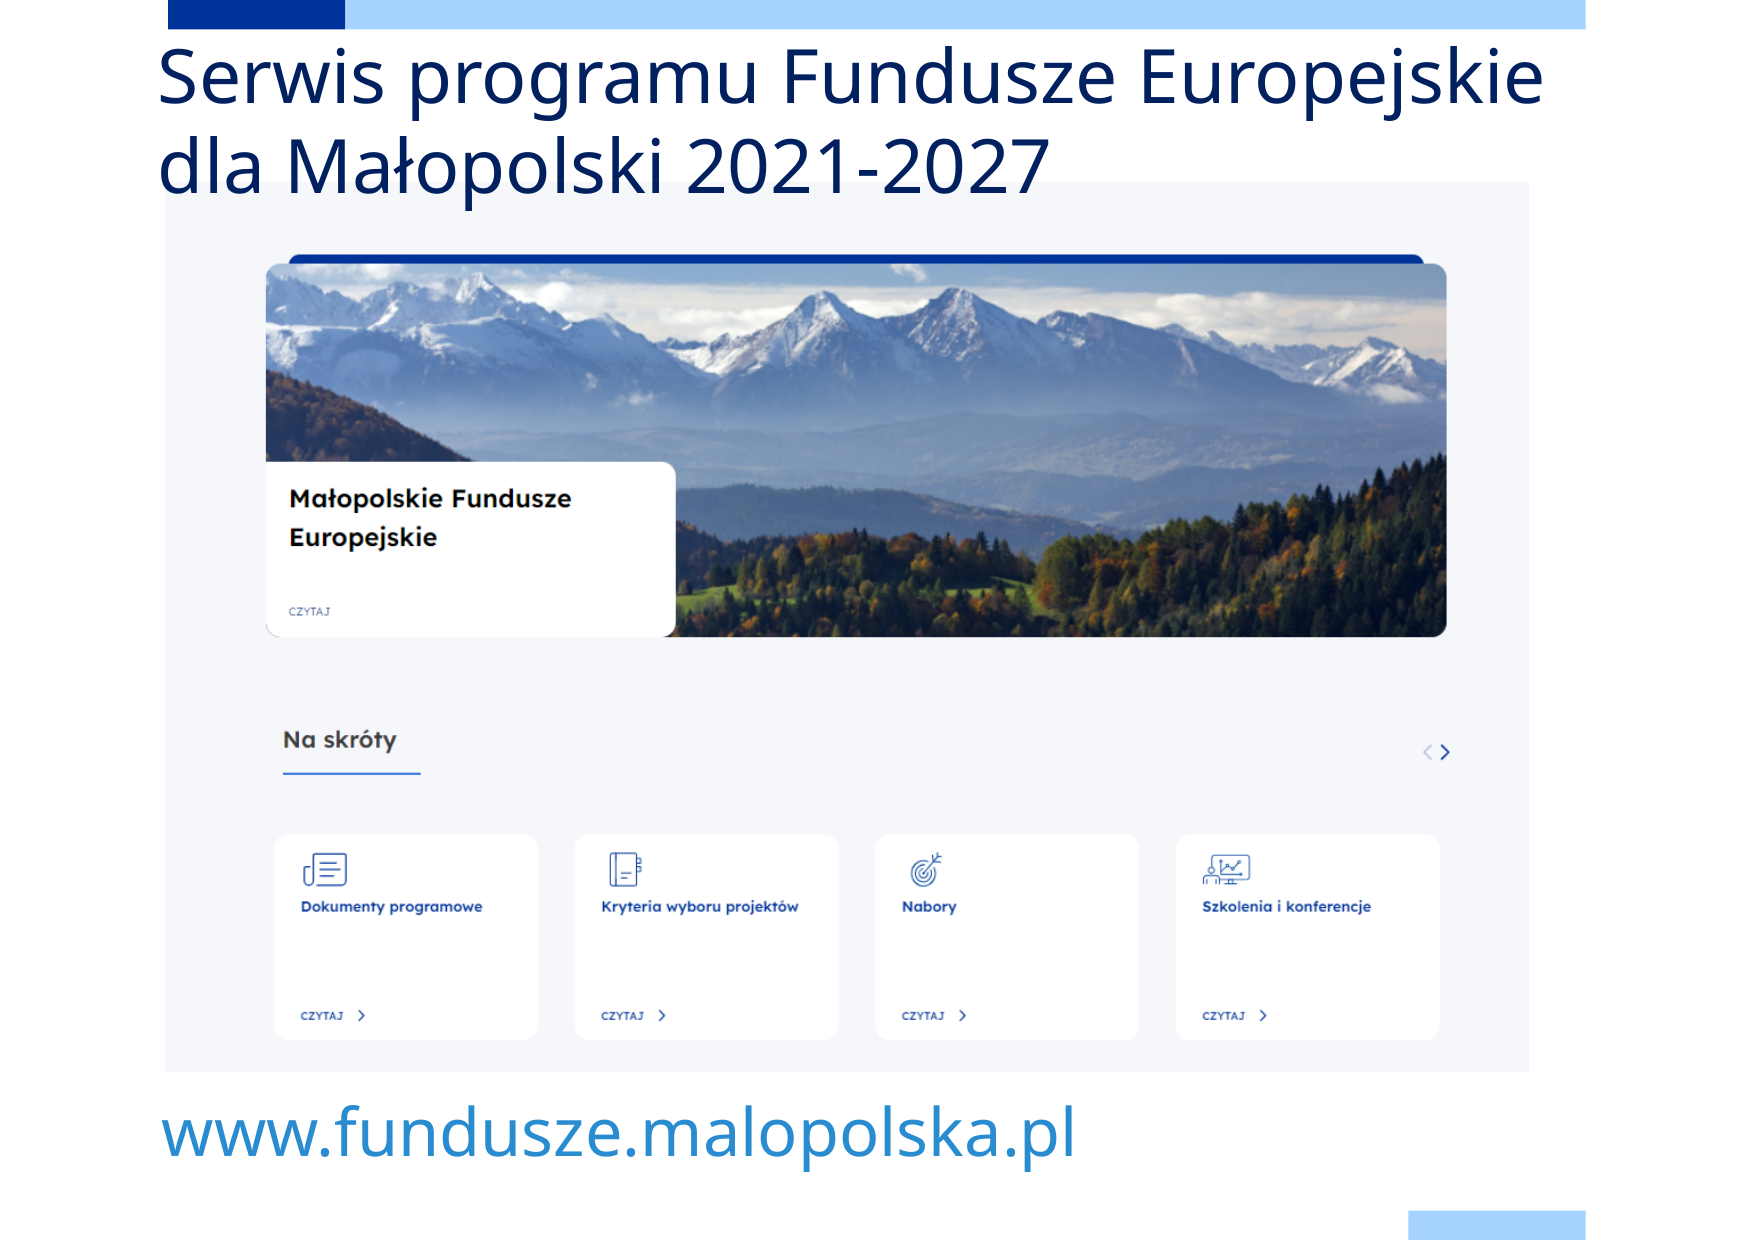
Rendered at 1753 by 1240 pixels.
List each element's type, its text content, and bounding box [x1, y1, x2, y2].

text_box www.fundusze.malopolska.pl [146, 1071, 1094, 1178]
picture [164, 181, 1530, 1072]
text_box Serwis programu Fundusze Europejskie dla Małopolski 2021-2027 [143, 20, 1581, 216]
